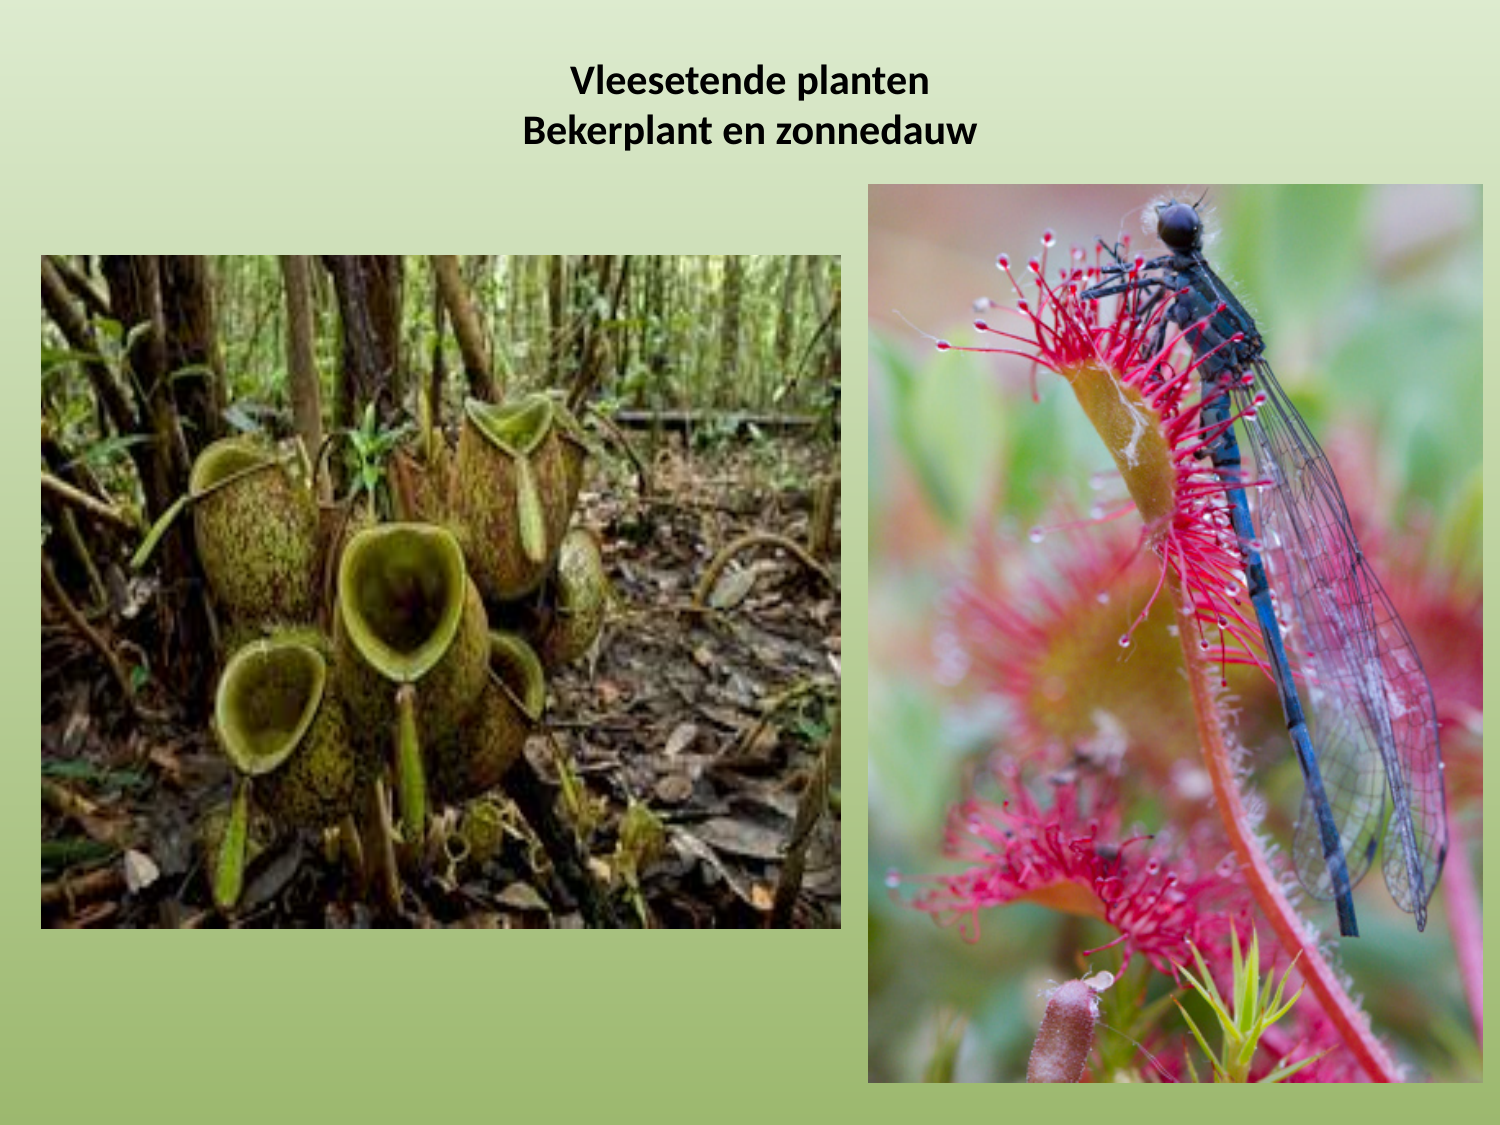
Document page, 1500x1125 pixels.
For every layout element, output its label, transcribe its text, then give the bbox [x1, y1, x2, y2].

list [40, 255, 841, 929]
title Vleesetende planten Bekerplant en zonnedauw [75, 45, 1425, 161]
picture [867, 184, 1483, 1083]
